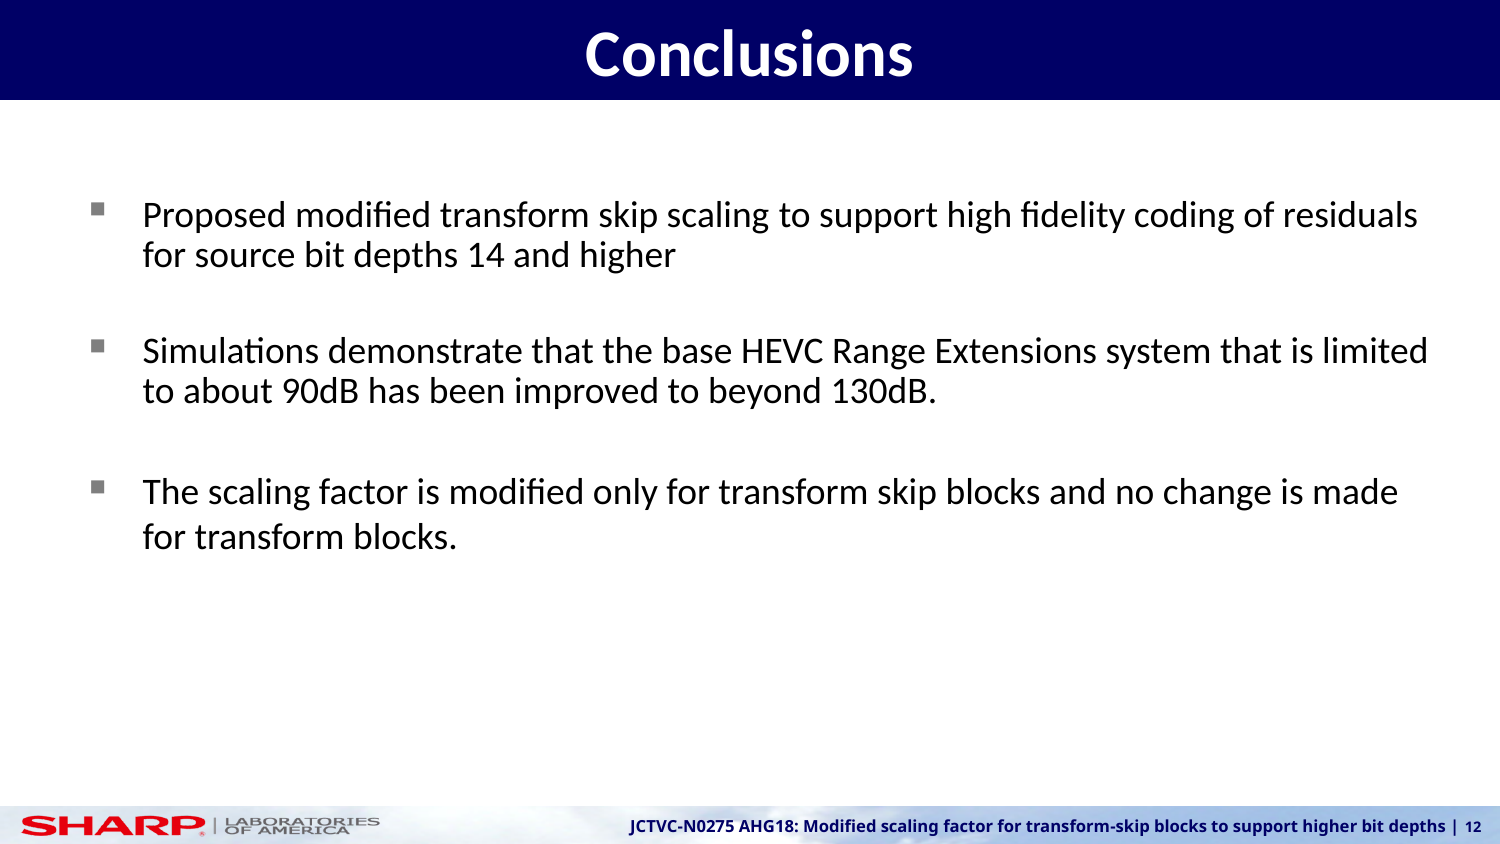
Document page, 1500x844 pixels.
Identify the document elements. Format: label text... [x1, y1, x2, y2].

title Conclusions [16, 0, 1484, 101]
list Proposed modified transform skip scaling to support high fidelity coding of residuals for source bit depths 14 and higher Simulations demonstrate that the base HEVC Range Extensions system that is limited to about 90dB has been improved to beyond 130dB. The scaling factor is modified only for transform skip blocks and no change is made for transform blocks. [74, 187, 1451, 460]
picture [0, 806, 1500, 844]
